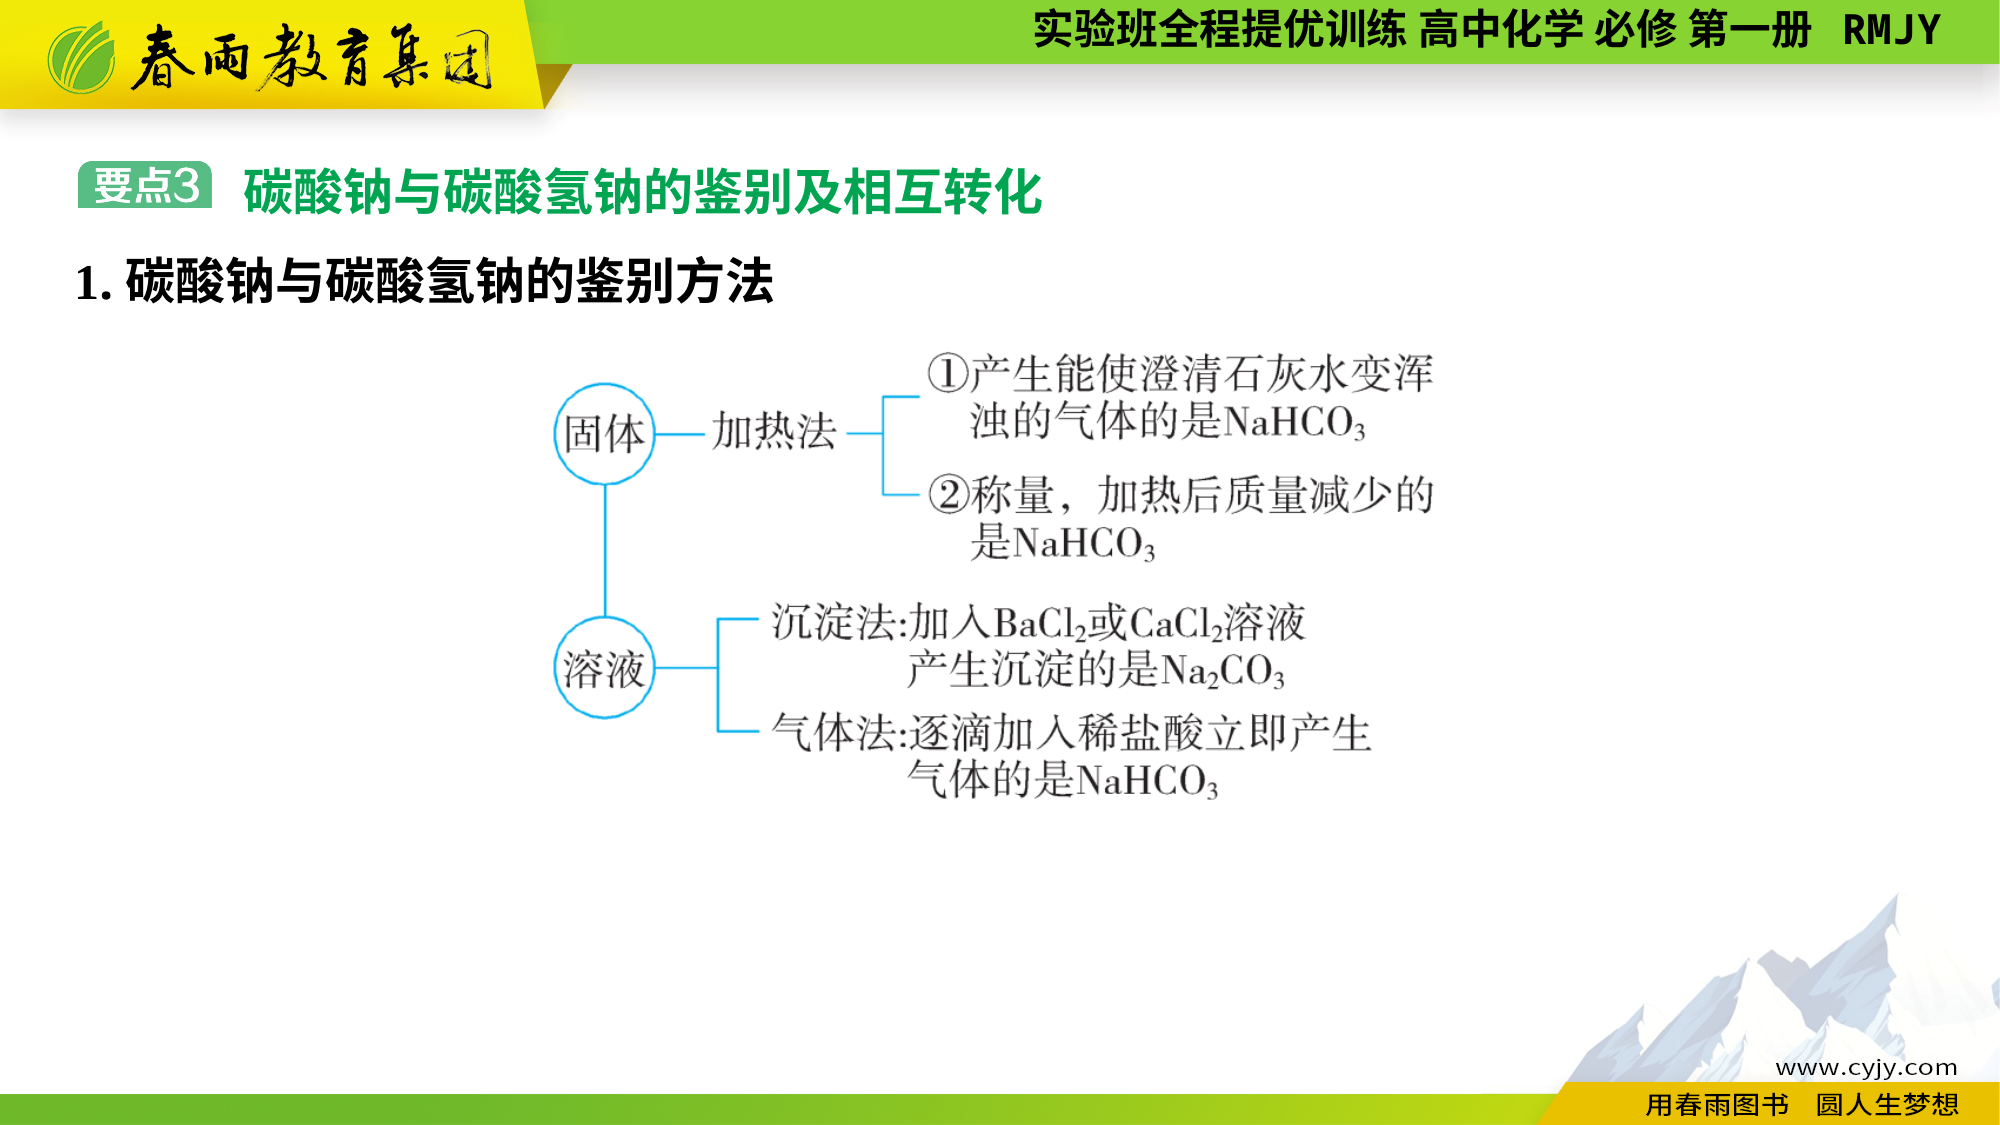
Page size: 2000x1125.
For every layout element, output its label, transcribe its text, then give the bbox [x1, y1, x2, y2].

list 碳酸钠与碳酸氢钠的鉴别及相互转化 1.碳酸钠与碳酸氢钠的鉴别方法 [59, 122, 1944, 320]
picture [0, 0, 2000, 1125]
